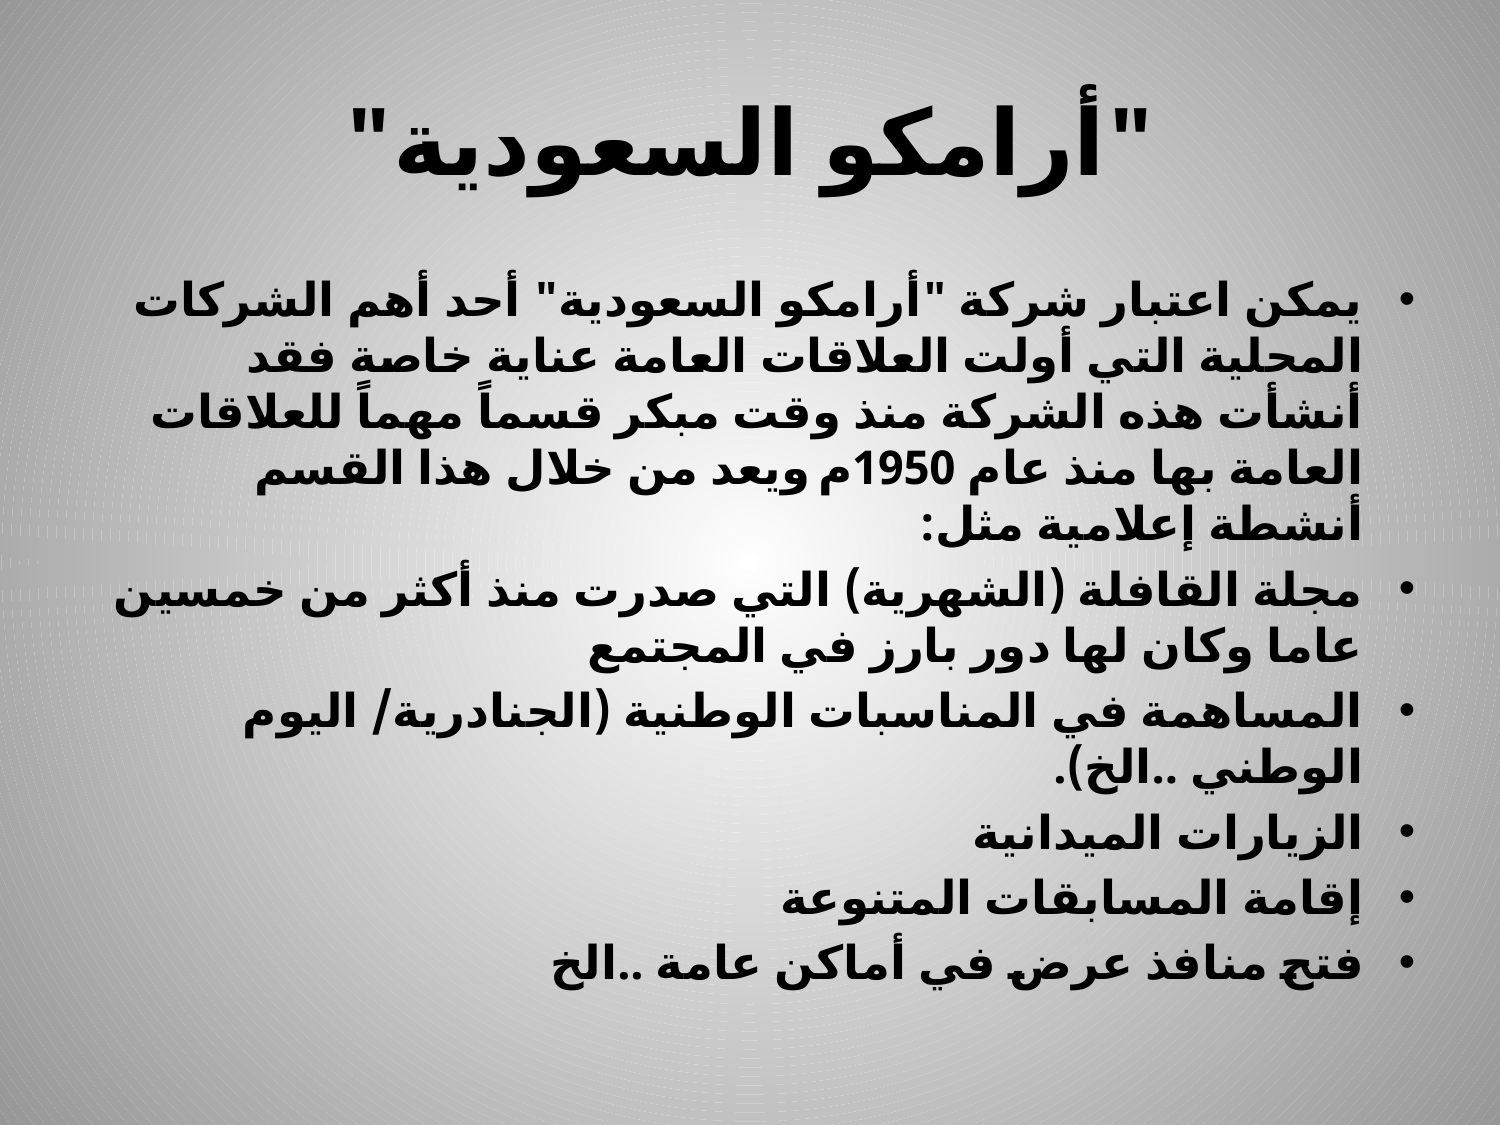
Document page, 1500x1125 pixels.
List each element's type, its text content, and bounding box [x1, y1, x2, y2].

title "أرامكو السعودية" [75, 45, 1425, 233]
list يمكن اعتبار شركة "أرامكو السعودية" أحد أهم الشركات المحلية التي أولت العلاقات العامة عناية خاصة فقد أنشأت هذه الشركة منذ وقت مبكر قسماً مهماً للعلاقات العامة بها منذ عام 1950م ويعد من خلال هذا القسم أنشطة إعلامية مثل: مجلة القافلة (الشهرية) التي صدرت منذ أكثر من خمسين عاما وكان لها دور بارز في المجتمع المساهمة في المناسبات الوطنية (الجنادرية/ اليوم الوطني ..الخ). الزيارات الميدانية إقامة المسابقات المتنوعة فتح منافذ عرض في أماكن عامة ..الخ [75, 262, 1425, 1005]
